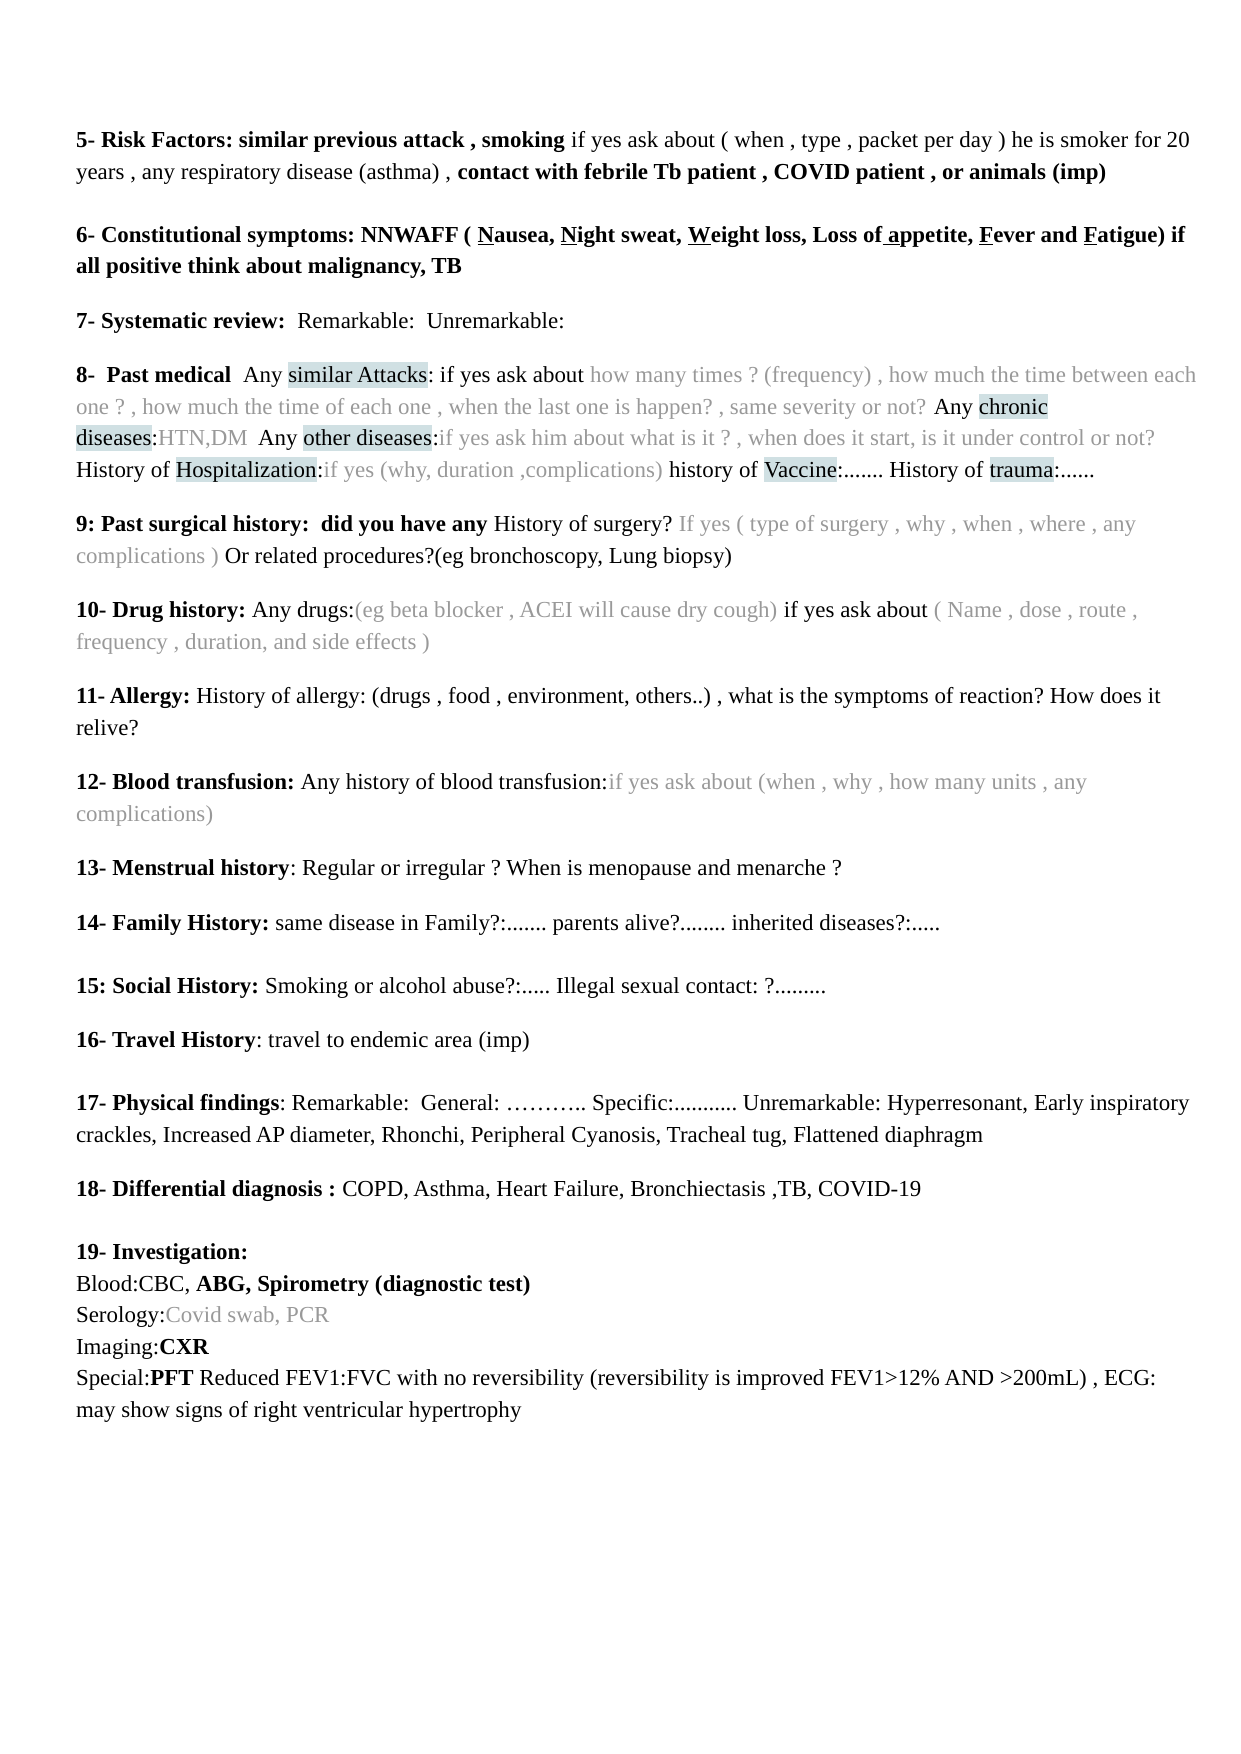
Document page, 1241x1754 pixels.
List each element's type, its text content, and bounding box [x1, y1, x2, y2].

text_box 5- Risk Factors: similar previous attack , smoking if yes ask about ( when , type , packet per day ) he is smoker for 20 years , any respiratory disease (asthma) , contact with febrile Tb patient , COVID patient , or animals (imp) 6- Constitutional symptoms: NNWAFF ( Nausea, Night sweat, Weight loss, Loss of appetite, Fever and Fatigue) if all positive think about malignancy, TB 7- Systematic review: Remarkable: Unremarkable: 8- Past medical Any similar Attacks: if yes ask about how many times ? (frequency) , how much the time between each one ? , how much the time of each one , when the last one is happen? , same severity or not? Any chronic diseases:HTN,DM Any other diseases:if yes ask him about what is it ? , when does it start, is it under control or not? History of Hospitalization:if yes (why, duration ,complications) history of Vaccine:....... History of trauma:...... 9: Past surgical history: did you have any History of surgery? If yes ( type of surgery , why , when , where , any complications ) Or related procedures?(eg bronchoscopy, Lung biopsy) 10- Drug history: Any drugs:(eg beta blocker , ACEI will cause dry cough) if yes ask about ( Name , dose , route , frequency , duration, and side effects ) 11- Allergy: History of allergy: (drugs , food , environment, others..) , what is the symptoms of reaction? How does it relive? 12- Blood transfusion: Any history of blood transfusion:if yes ask about (when , why , how many units , any complications) 13- Menstrual history: Regular or irregular ? When is menopause and menarche ? 14- Family History: same disease in Family?:....... parents alive?........ inherited diseases?:..... 15: Social History: Smoking or alcohol abuse?:..... Illegal sexual contact: ?......... 16- Travel History: travel to endemic area (imp) 17- Physical findings: Remarkable: General: ……….. Specific:........... Unremarkable: Hyperresonant, Early inspiratory crackles, Increased AP diameter, Rhonchi, Peripheral Cyanosis, Tracheal tug, Flattened diaphragm 18- Differential diagnosis : COPD, Asthma, Heart Failure, Bronchiectasis ,TB, COVID-19 19- Investigation: Blood:CBC, ABG, Spirometry (diagnostic test) Serology:Covid swab, PCR Imaging:CXR Special:PFT Reduced FEV1:FVC with no reversibility (reversibility is improved FEV1>12% AND >200mL) , ECG: may show signs of right ventricular hypertrophy [60, 78, 1215, 1469]
